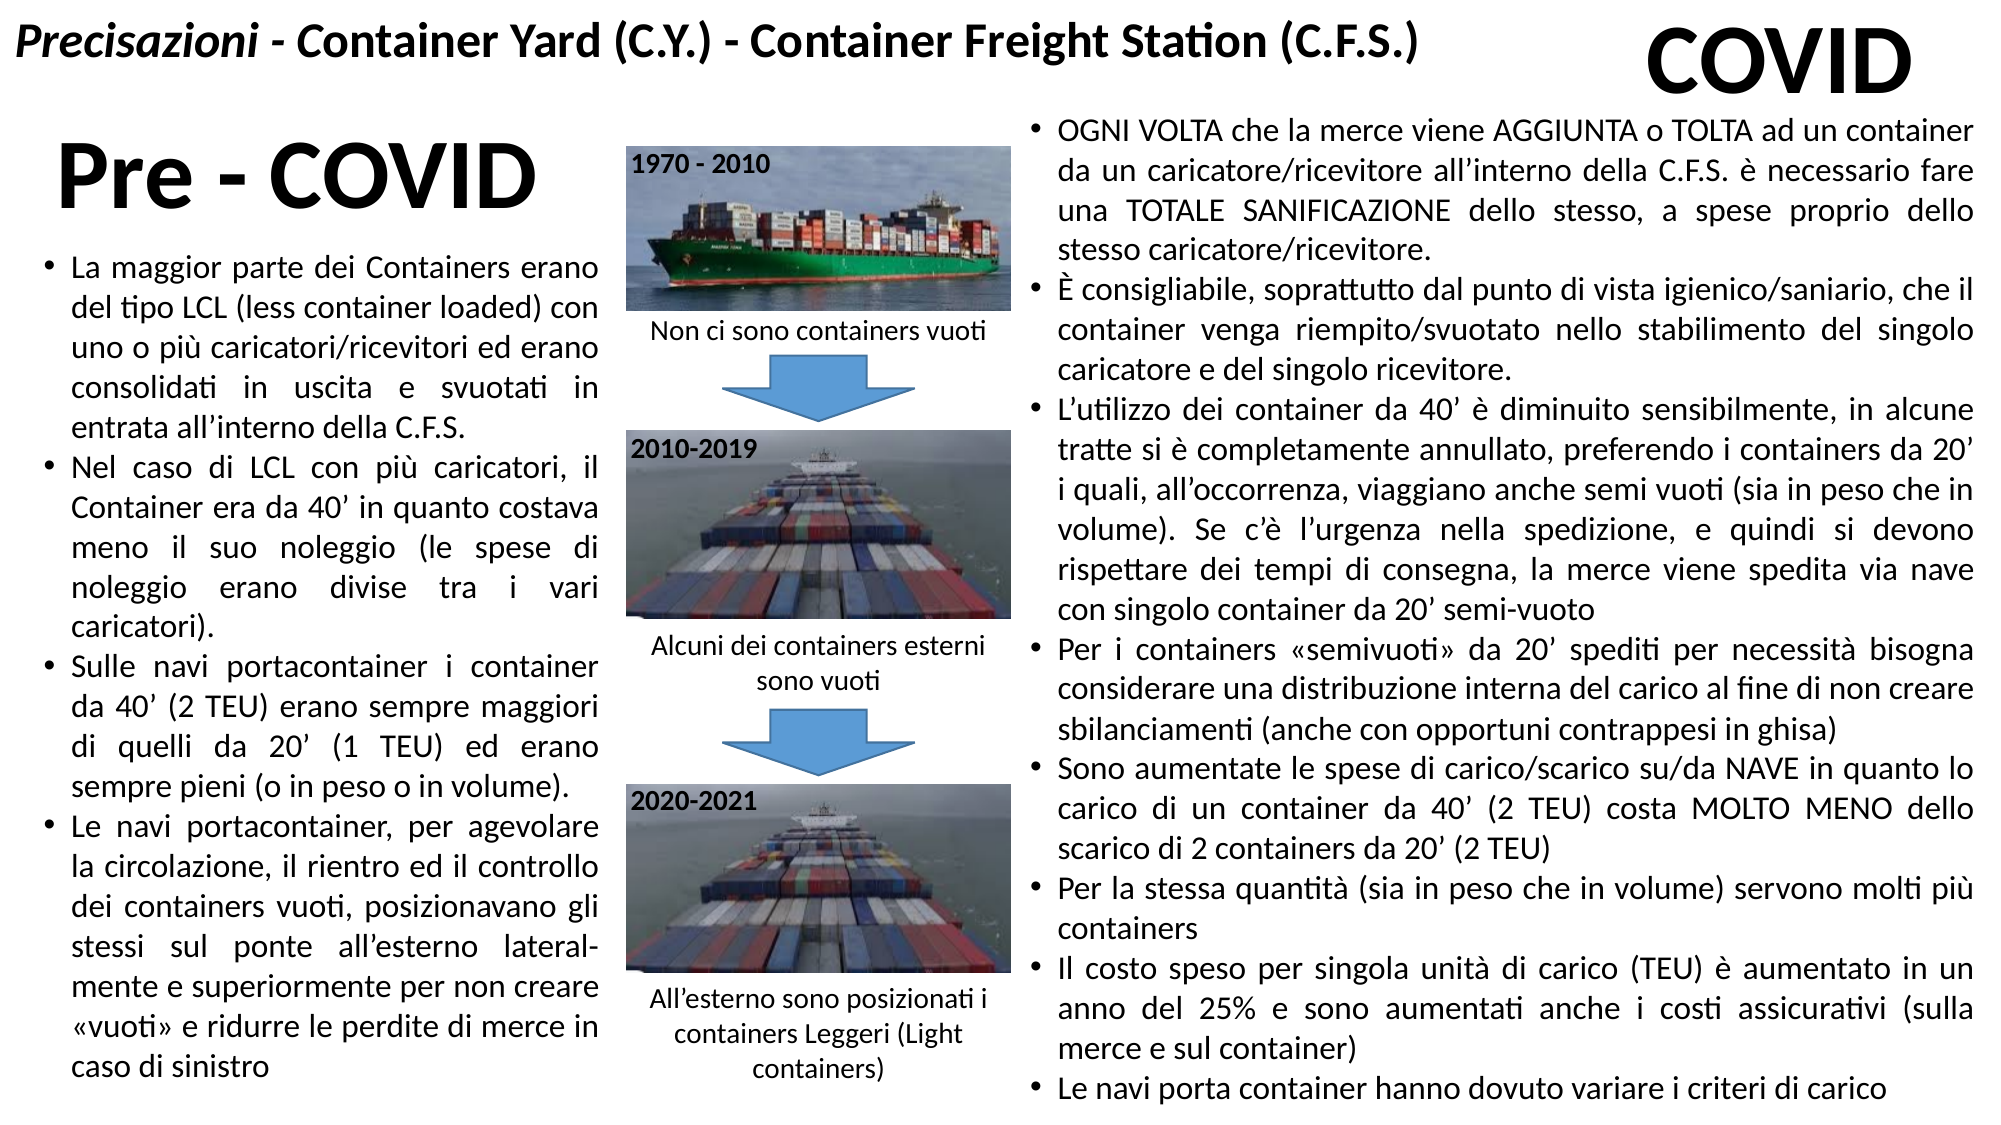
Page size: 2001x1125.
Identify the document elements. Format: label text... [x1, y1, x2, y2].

text_box [721, 708, 916, 777]
text_box Precisazioni - Container Yard (C.Y.) - Container Freight Station (C.F.S.) [0, 0, 1480, 75]
text_box OGNI VOLTA che la merce viene AGGIUNTA o TOLTA ad un container da un caricatore/ricevitore all’interno della C.F.S. è necessario fare una TOTALE SANIFICAZIONE dello stesso, a spese proprio dello stesso caricatore/ricevitore. È consigliabile, soprattutto dal punto di vista igienico/saniario, che il container venga riempito/svuotato nello stabilimento del singolo caricatore e del singolo ricevitore. L’utilizzo dei container da 40’ è diminuito sensibilmente, in alcune tratte si è completamente annullato, preferendo i containers da 20’ i quali, all’occorrenza, viaggiano anche semi vuoti (sia in peso che in volume). Se c’è l’urgenza nella spedizione, e quindi si devono rispettare dei tempi di consegna, la merce viene spedita via nave con singolo container da 20’ semi-vuoto Per i containers «semivuoti» da 20’ spediti per necessità bisogna considerare una distribuzione interna del carico al fine di non creare sbilanciamenti (anche con opportuni contrappesi in ghisa) Sono aumentate le spese di carico/scarico su/da NAVE in quanto lo carico di un container da 40’ (2 TEU) costa MOLTO MENO dello scarico di 2 containers da 20’ (2 TEU) Per la stessa quantità (sia in peso che in volume) servono molti più containers Il costo speso per singola unità di carico (TEU) è aumentato in un anno del 25% e sono aumentati anche i costi assicurativi (sulla merce e sul container) Le navi porta container hanno dovuto variare i criteri di carico [986, 100, 1991, 1125]
text_box La maggior parte dei Containers erano del tipo LCL (less container loaded) con uno o più caricatori/ricevitori ed erano consolidati in uscita e svuotati in entrata all’interno della C.F.S. Nel caso di LCL con più caricatori, il Container era da 40’ in quanto costava meno il suo noleggio (le spese di noleggio erano divise tra i vari caricatori). Sulle navi portacontainer i container da 40’ (2 TEU) erano sempre maggiori di quelli da 20’ (1 TEU) ed erano sempre pieni (o in peso o in volume). Le navi portacontainer, per agevolare la circolazione, il rientro ed il controllo dei containers vuoti, posizionavano gli stessi sul ponte all’esterno lateral-mente e superiormente per non creare «vuoti» e ridurre le perdite di merce in caso di sinistro [0, 237, 615, 1092]
picture [626, 430, 1011, 619]
text_box Alcuni dei containers esterni sono vuoti [626, 619, 1011, 704]
text_box Non ci sono containers vuoti [626, 311, 1011, 354]
picture [626, 784, 1011, 973]
picture [626, 146, 1011, 311]
text_box [721, 354, 916, 423]
text_box All’esterno sono posizionati i containers Leggeri (Light containers) [626, 973, 1011, 1092]
text_box 1970 - 2010 [615, 137, 786, 188]
text_box Pre - COVID [41, 101, 573, 237]
text_box 2010-2019 [615, 421, 773, 472]
text_box 2020-2021 [615, 773, 773, 824]
text_box COVID [1632, 0, 1952, 100]
